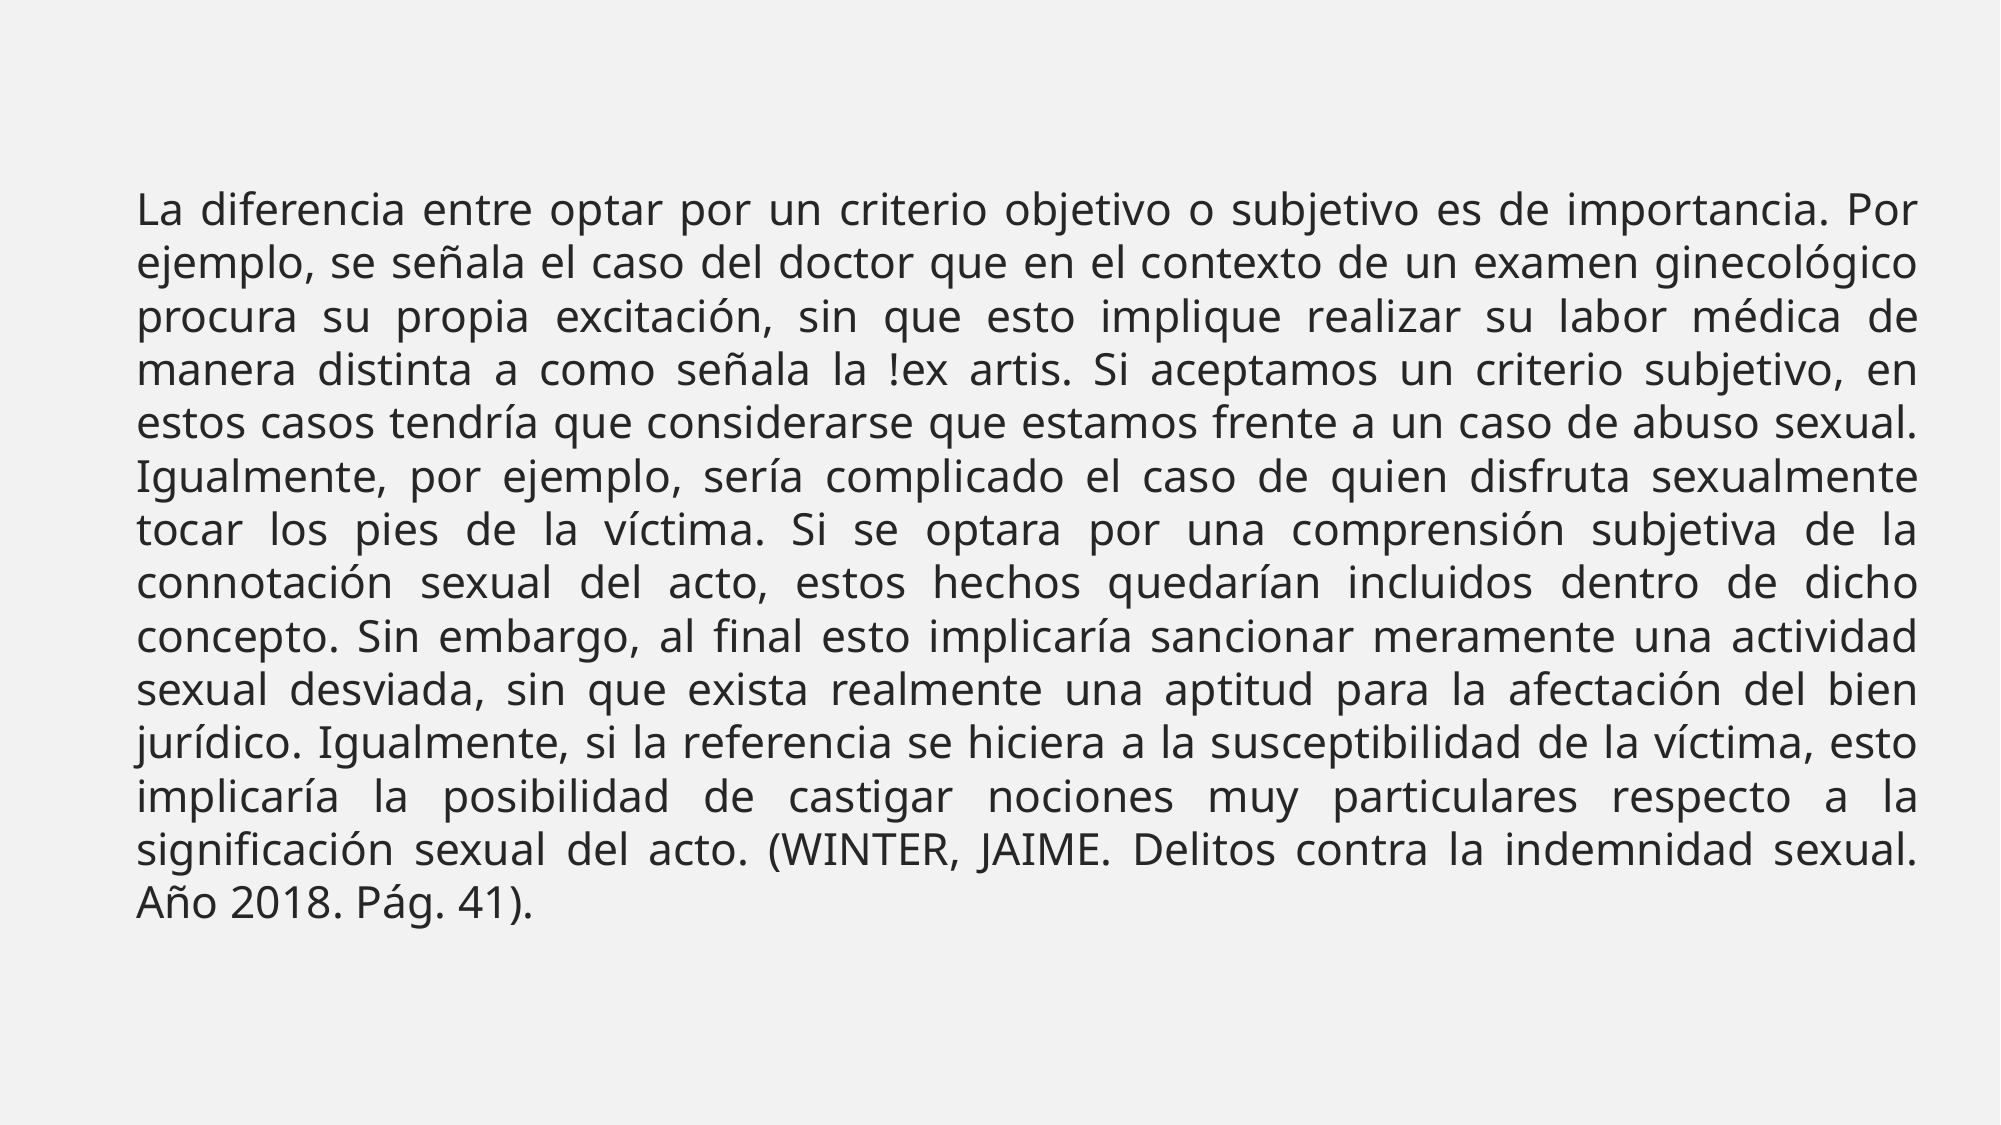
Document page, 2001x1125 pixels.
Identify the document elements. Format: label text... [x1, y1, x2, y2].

list La diferencia entre optar por un criterio objetivo o subjetivo es de importancia. Por ejemplo, se señala el caso del doctor que en el contexto de un examen ginecológico procura su propia excitación, sin que esto implique realizar su labor médica de manera distinta a como señala la !ex artis. Si aceptamos un criterio subjetivo, en estos casos tendría que considerarse que estamos frente a un caso de abuso sexual. Igualmente, por ejemplo, sería complicado el caso de quien disfruta sexualmente tocar los pies de la víctima. Si se optara por una comprensión subjetiva de la connotación sexual del acto, estos hechos quedarían incluidos dentro de dicho concepto. Sin embargo, al final esto implicaría sancionar meramente una actividad sexual desviada, sin que exista realmente una aptitud para la afectación del bien jurídico. Igualmente, si la referencia se hiciera a la susceptibilidad de la víctima, esto implicaría la posibilidad de castigar nociones muy particulares respecto a la significación sexual del acto. (WINTER, JAIME. Delitos contra la indemnidad sexual. Año 2018. Pág. 41). [121, 173, 1937, 942]
